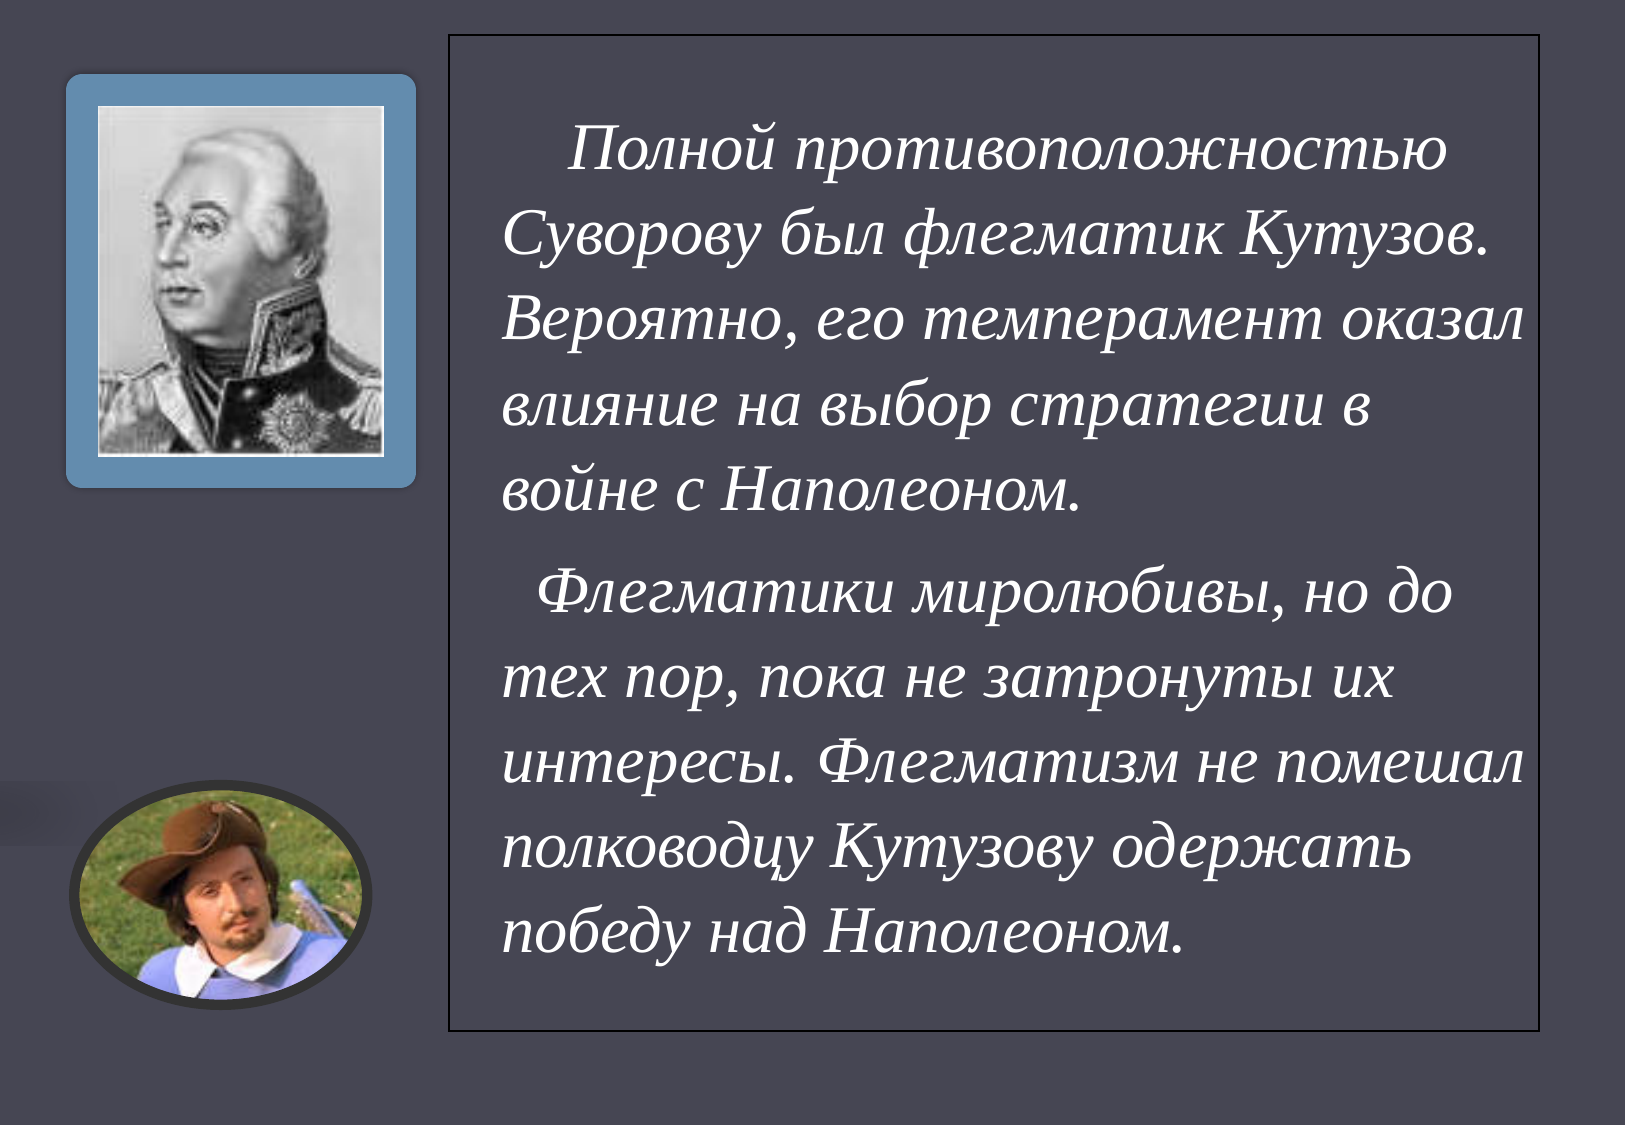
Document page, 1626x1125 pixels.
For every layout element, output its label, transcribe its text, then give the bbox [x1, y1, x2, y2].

picture [97, 105, 385, 458]
table_header Полной противоположностью Суворову был флегматик Кутузов. Вероятно, его темперамент оказал влияние на выбор стратегии в войне с Наполеоном. Флегматики миролюбивы, но до тех пор, пока не затронуты их интересы. Флегматизм не помешал полководцу Кутузову одержать победу над Наполеоном. [450, 36, 1538, 1030]
picture [73, 784, 368, 1006]
footer [108, 1025, 1072, 1085]
